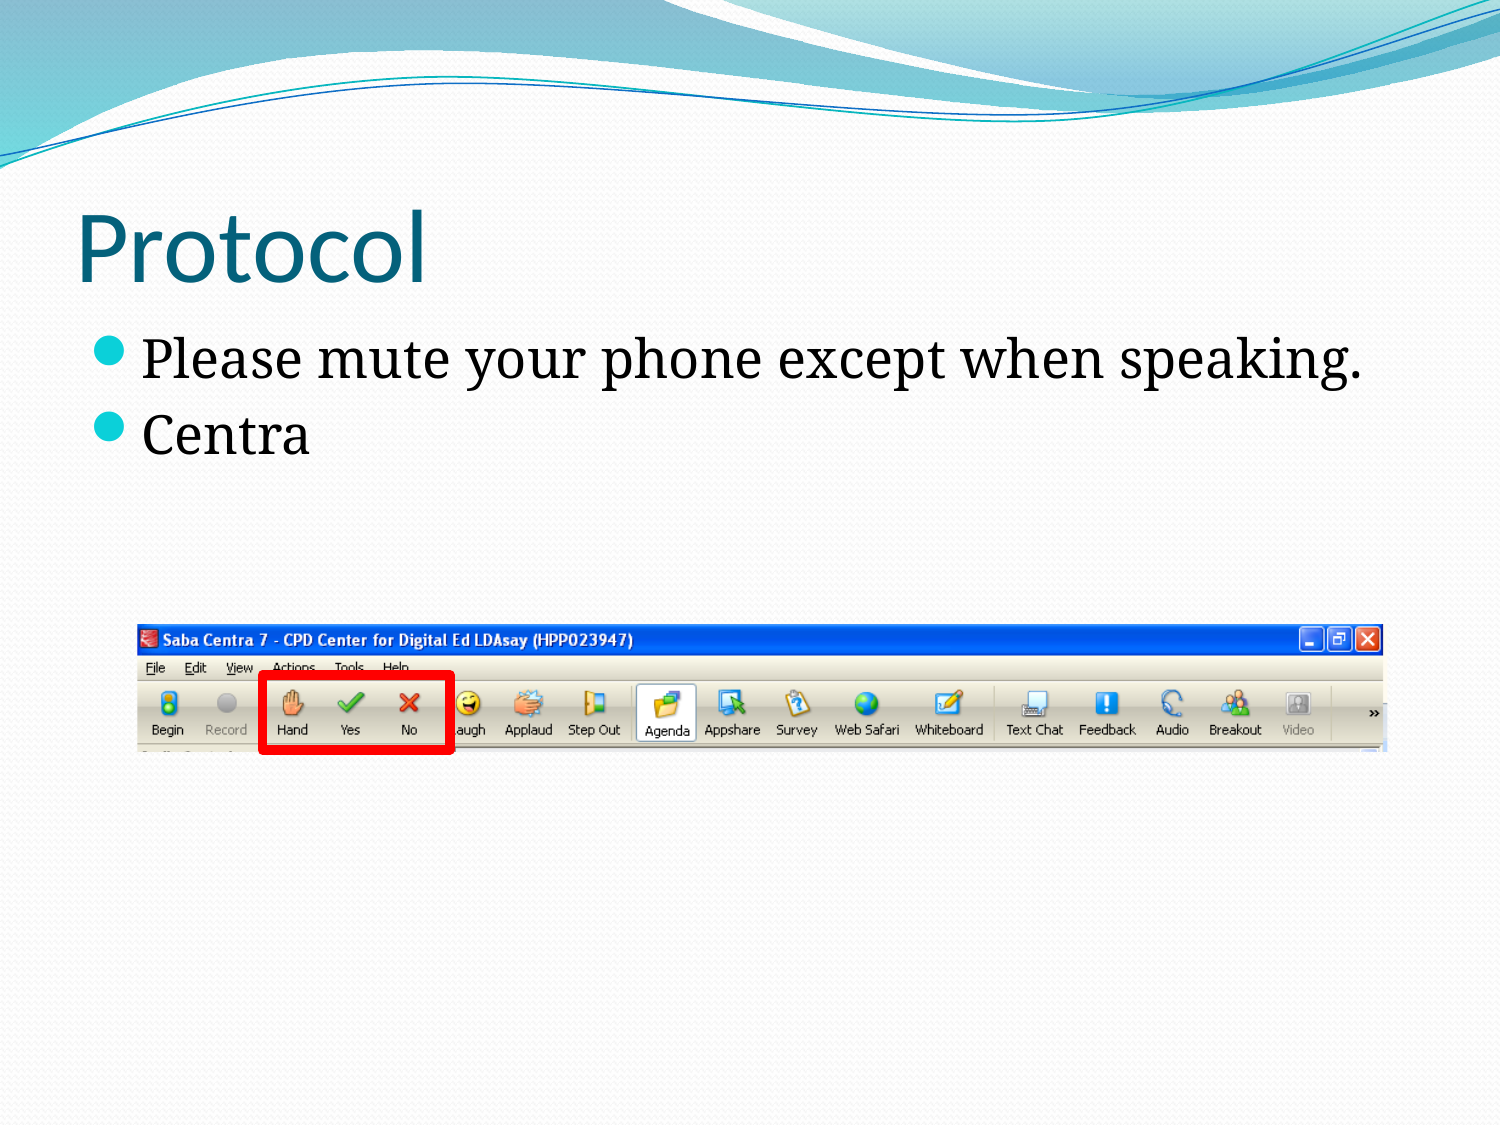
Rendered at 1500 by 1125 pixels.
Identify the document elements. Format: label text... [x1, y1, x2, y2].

list Please mute your phone except when speaking. Centra [75, 317, 1425, 1038]
picture [137, 624, 1388, 752]
title Protocol [75, 115, 1425, 303]
